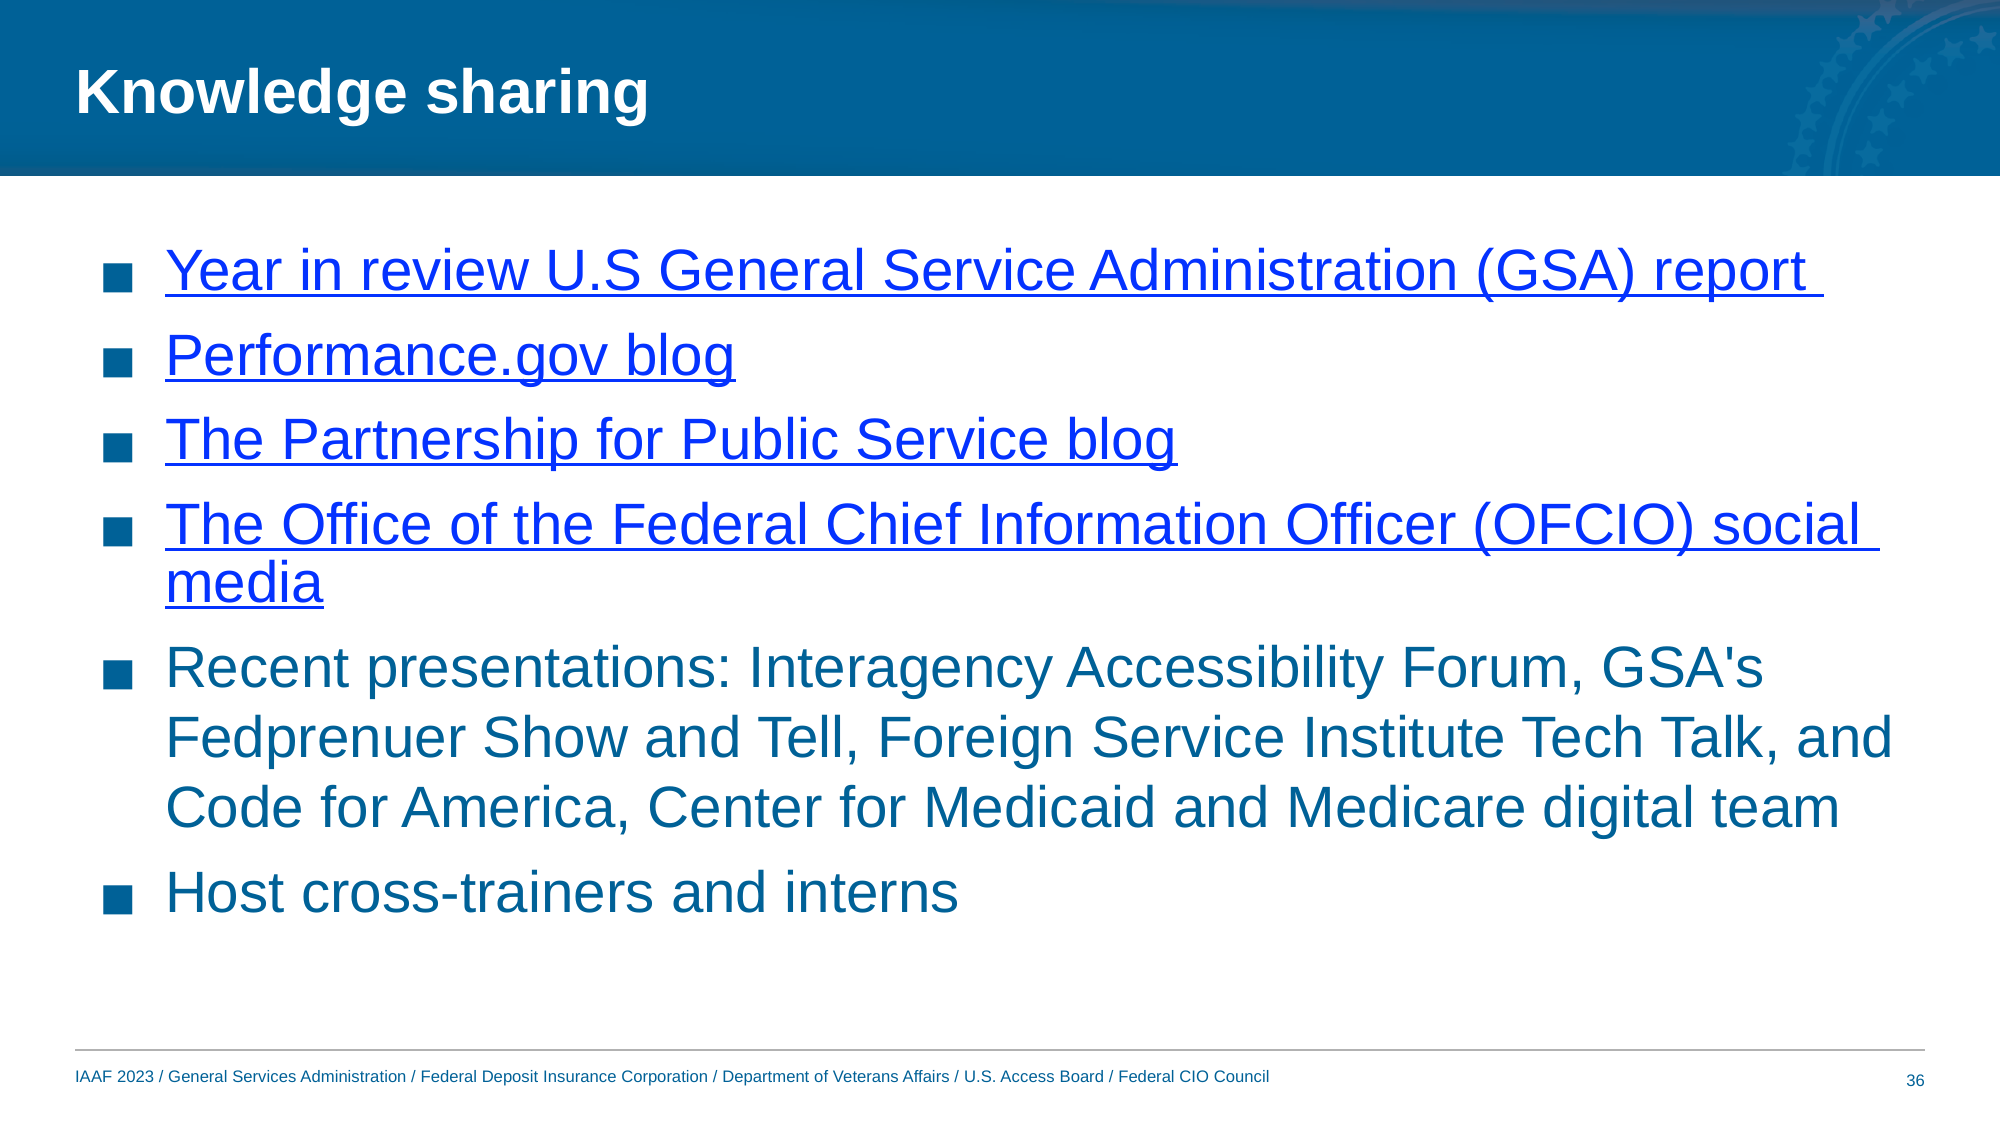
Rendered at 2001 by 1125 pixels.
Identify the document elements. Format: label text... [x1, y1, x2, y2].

list Year in review U.S General Service Administration (GSA) report Performance.gov blog The Partnership for Public Service blog The Office of the Federal Chief Information Officer (OFCIO) social media Recent presentations: Interagency Accessibility Forum, GSA's Fedprenuer Show and Tell, Foreign Service Institute Tech Talk, and Code for America, Center for Medicaid and Medicare digital team Host cross-trainers and interns [75, 224, 1925, 1035]
picture [0, 0, 2000, 176]
picture [0, 168, 666, 176]
title Knowledge sharing [75, 52, 1800, 128]
slide_number 36 [1880, 1065, 1925, 1095]
